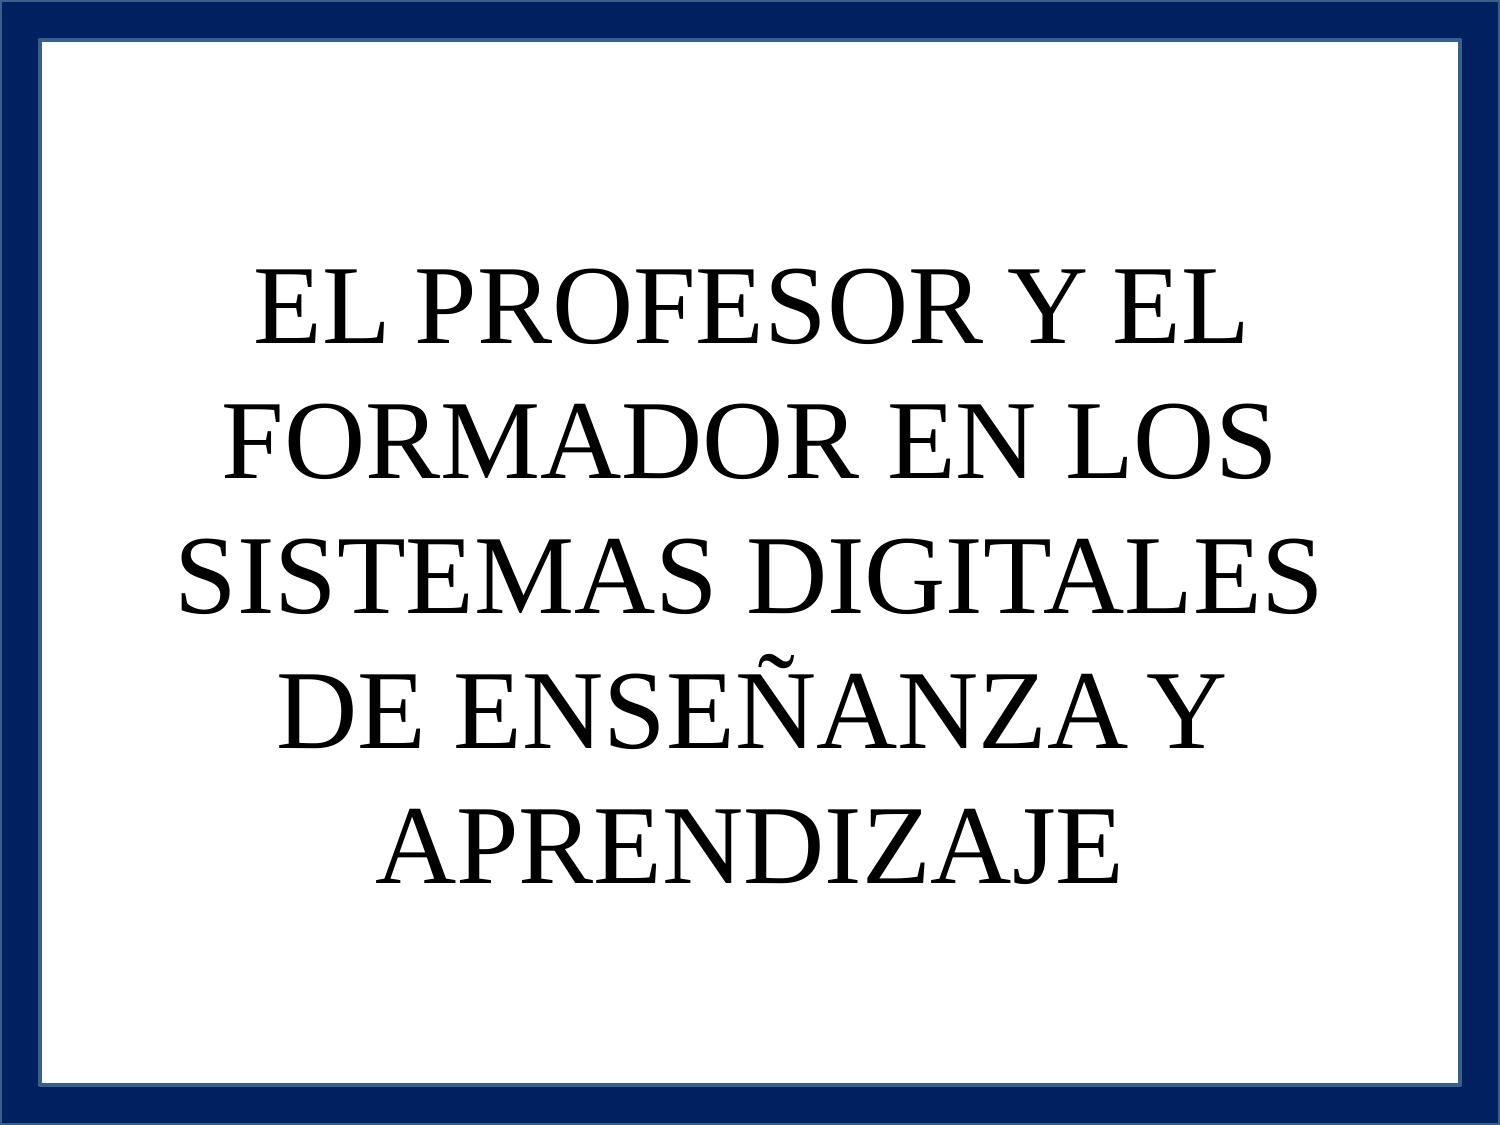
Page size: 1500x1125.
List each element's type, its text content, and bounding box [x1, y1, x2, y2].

text_box [0, 0, 1500, 1125]
title EL PROFESOR Y EL FORMADOR EN LOS SISTEMAS DIGITALES DE ENSEÑANZA Y APRENDIZAJE [88, 90, 1412, 1047]
